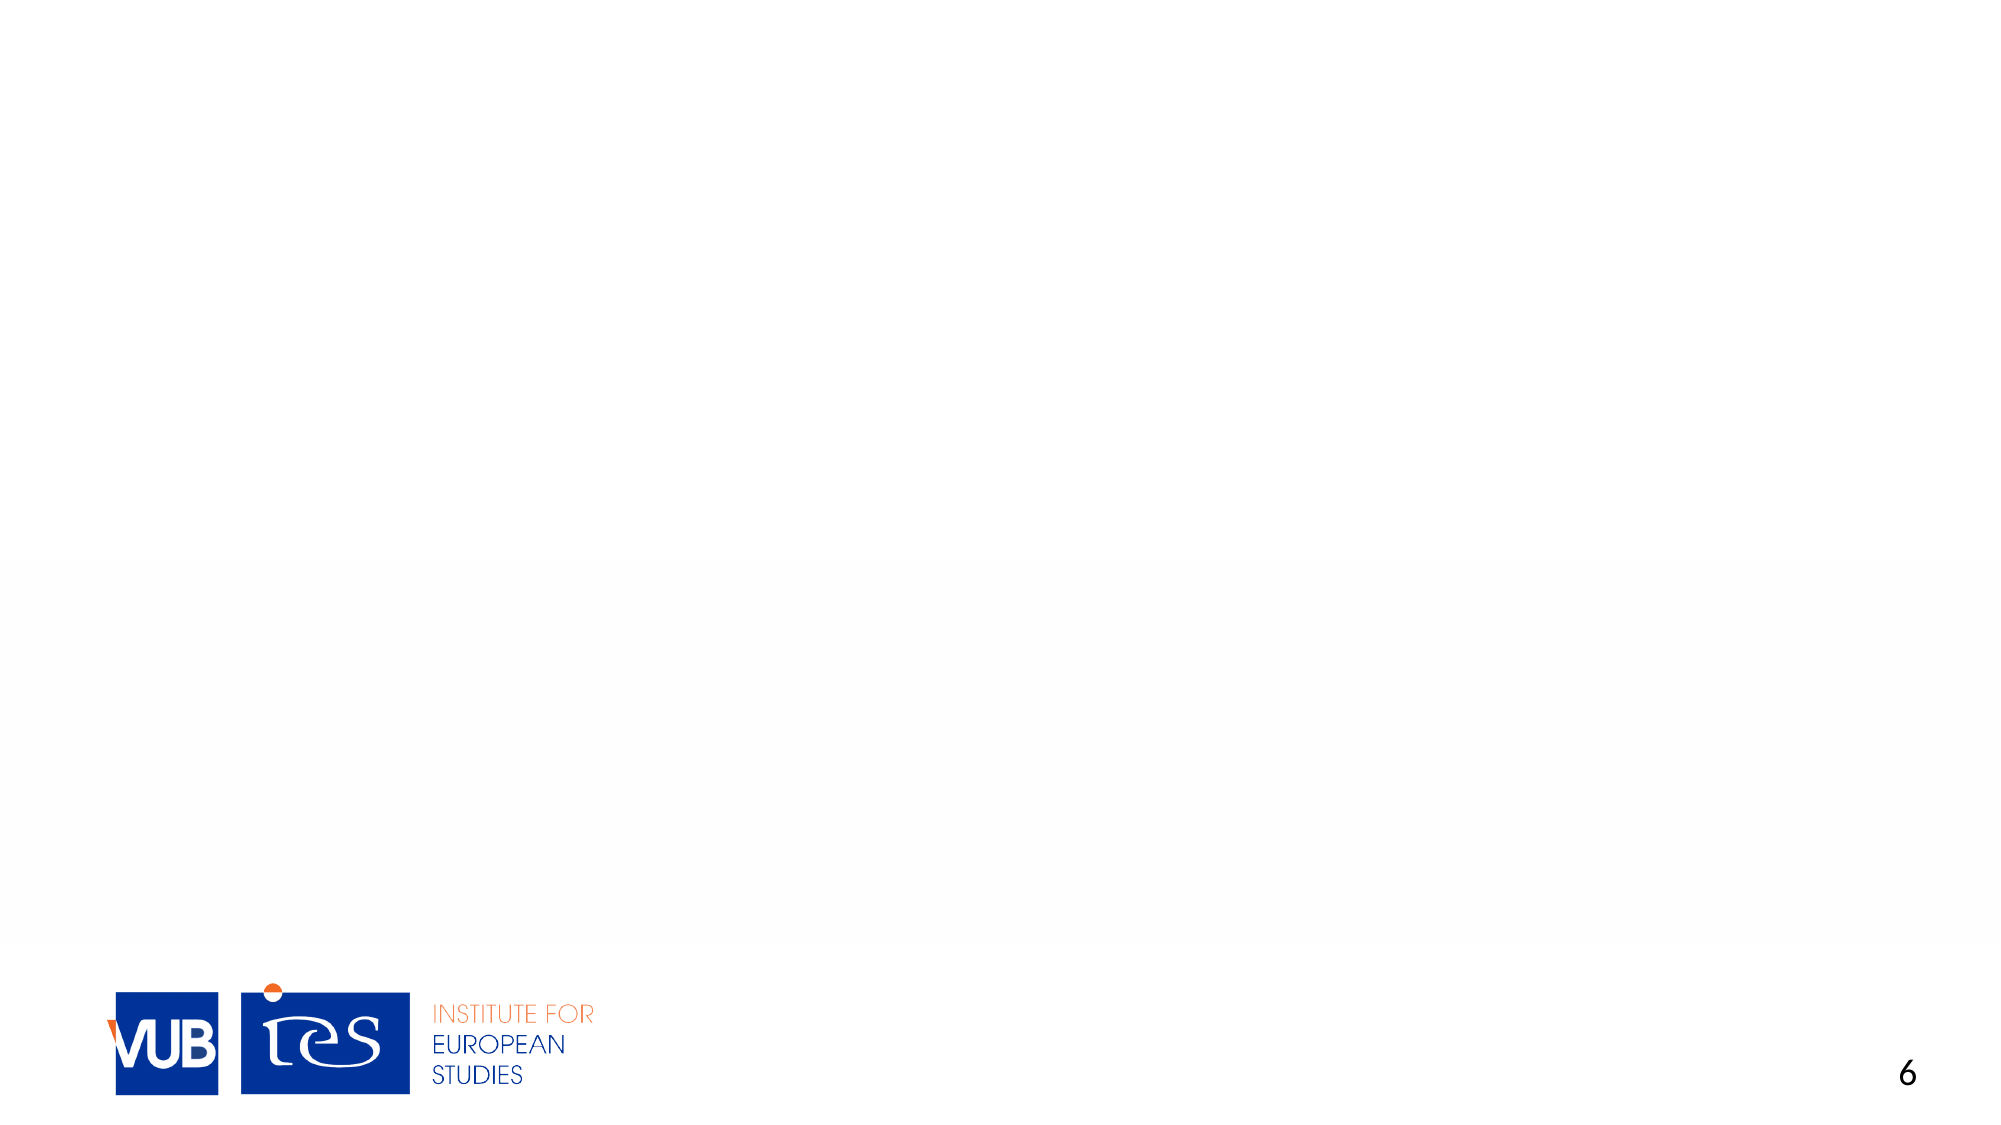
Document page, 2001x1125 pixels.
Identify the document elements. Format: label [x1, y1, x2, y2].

picture [89, 962, 651, 1124]
